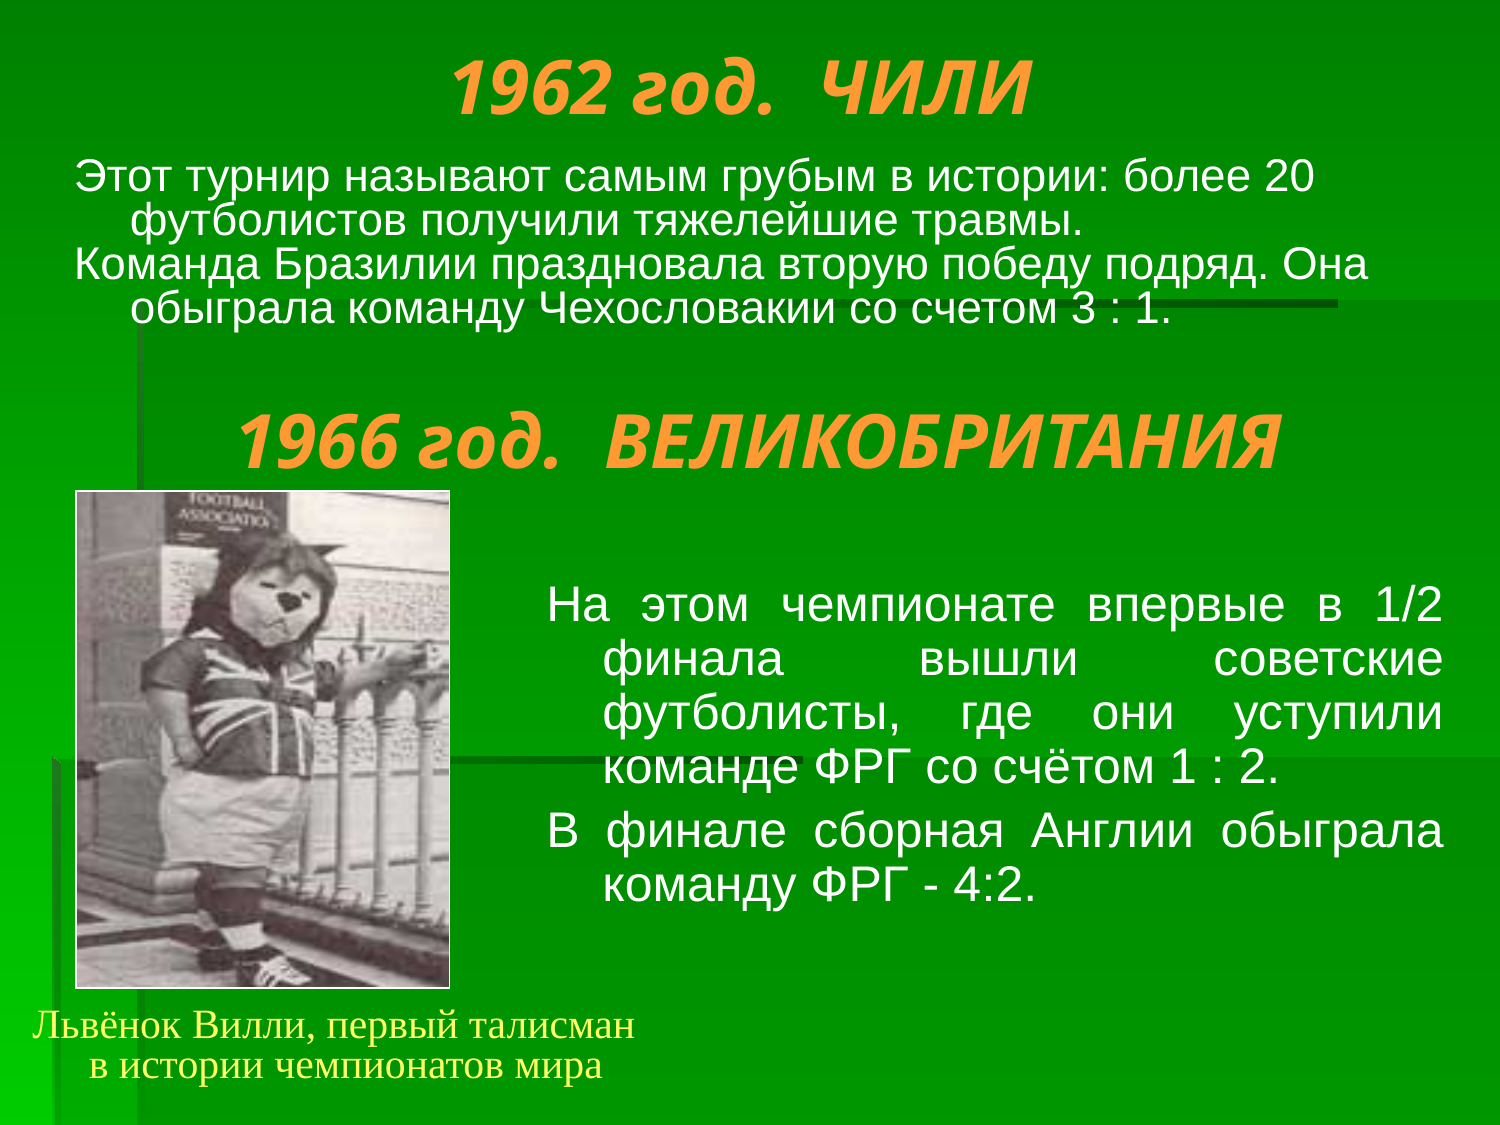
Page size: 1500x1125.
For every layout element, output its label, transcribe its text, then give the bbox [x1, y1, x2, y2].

text_box Львёнок Вилли, первый талисман в истории чемпионатов мира [23, 999, 680, 1095]
text_box 1966 год. ВЕЛИКОБРИТАНИЯ [71, 385, 1447, 492]
text_box Этот турнир называют самым грубым в истории: более 20 футболистов получили тяжелейшие травмы. Команда Бразилии праздновала вторую победу подряд. Она обыграла команду Чехословакии со счетом 3 : 1. [64, 148, 1424, 340]
text_box 1962 год. ЧИЛИ [53, 31, 1429, 138]
picture [76, 491, 449, 988]
text_box На этом чемпионате впервые в 1/2 финала вышли советские футболисты, где они уступили команде ФРГ со счётом 1 : 2. В финале сборная Англии обыграла команду ФРГ - 4:2. [537, 571, 1459, 993]
